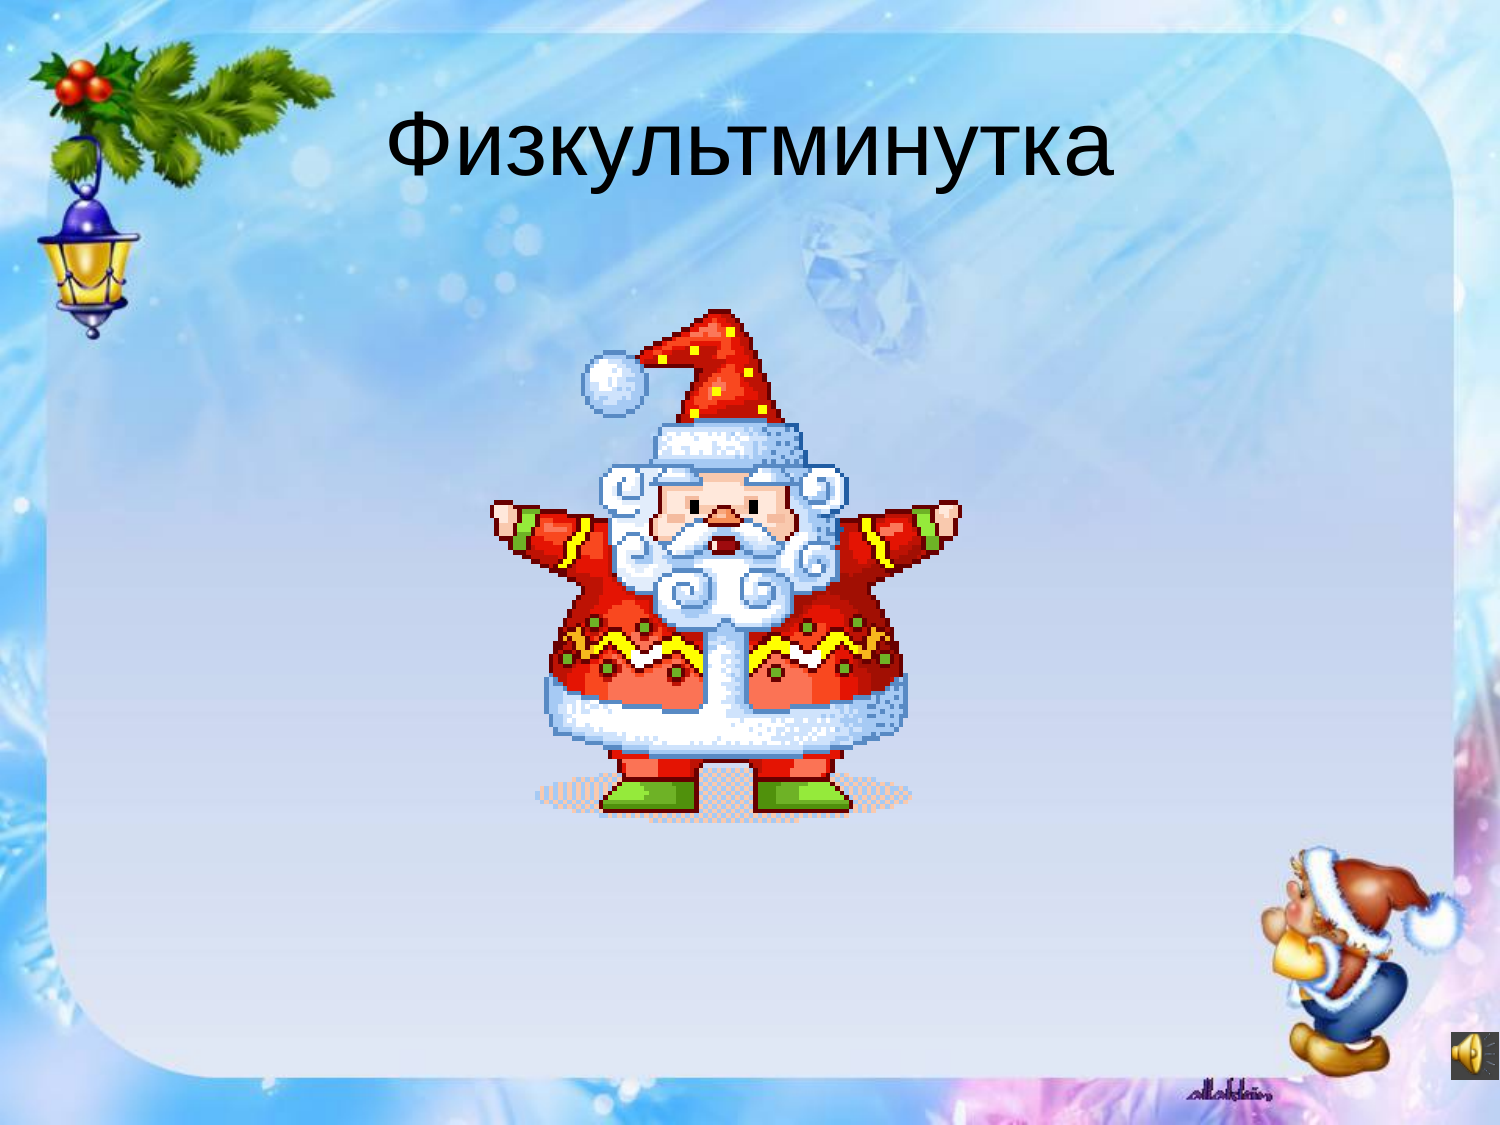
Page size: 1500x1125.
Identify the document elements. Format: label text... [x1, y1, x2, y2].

picture [0, 0, 1500, 1125]
title Физкультминутка [74, 44, 1426, 233]
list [454, 278, 999, 823]
